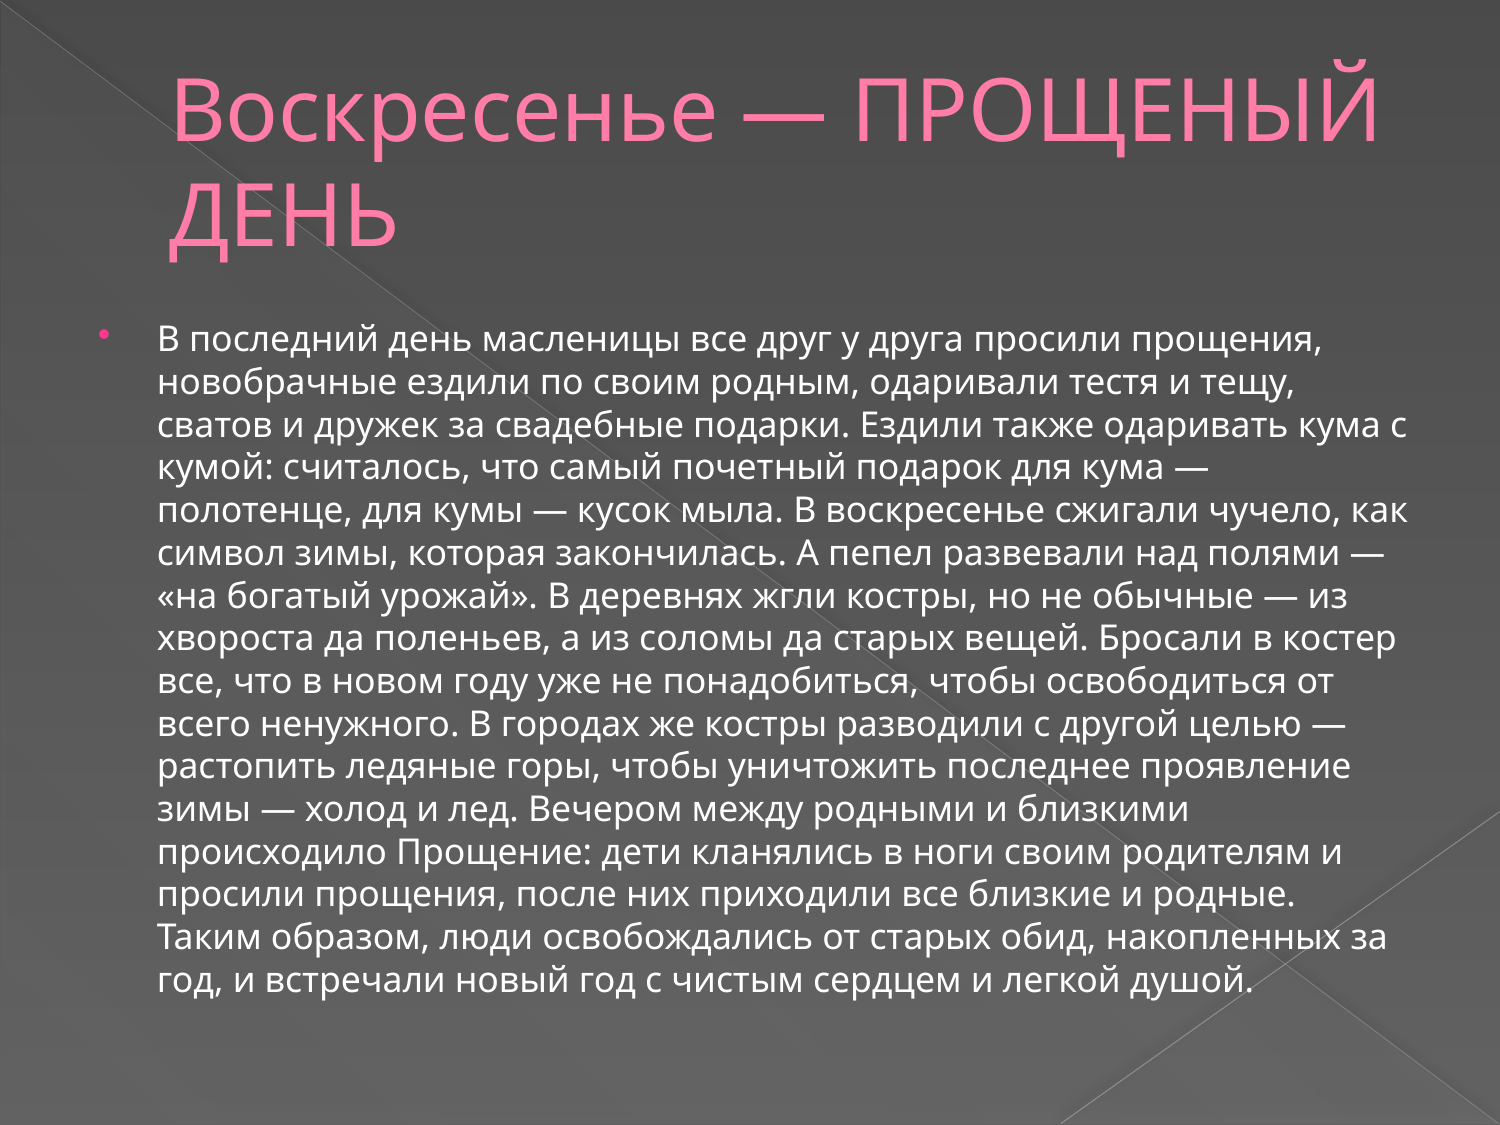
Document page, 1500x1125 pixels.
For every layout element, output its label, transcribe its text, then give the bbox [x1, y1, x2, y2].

list В последний день масленицы все друг у друга просили прощения, новобрачные ездили по своим родным, одаривали тестя и тещу, сватов и дружек за свадебные подарки. Ездили также одаривать кума с кумой: считалось, что самый почетный подарок для кума — полотенце, для кумы — кусок мыла. В воскресенье сжигали чучело, как символ зимы, которая закончилась. А пепел развевали над полями — «на богатый урожай». В деревнях жгли костры, но не обычные — из хвороста да поленьев, а из соломы да старых вещей. Бросали в костер все, что в новом году уже не понадобиться, чтобы освободиться от всего ненужного. В городах же костры разводили с другой целью — растопить ледяные горы, чтобы уничтожить последнее проявление зимы — холод и лед. Вечером между родными и близкими происходило Прощение: дети кланялись в ноги своим родителям и просили прощения, после них приходили все близкие и родные. Таким образом, люди освобождались от старых обид, накопленных за год, и встречали новый год с чистым сердцем и легкой душой. [75, 308, 1425, 1059]
title Воскресенье — ПРОЩЕНЫЙ ДЕНЬ [75, 43, 1425, 274]
